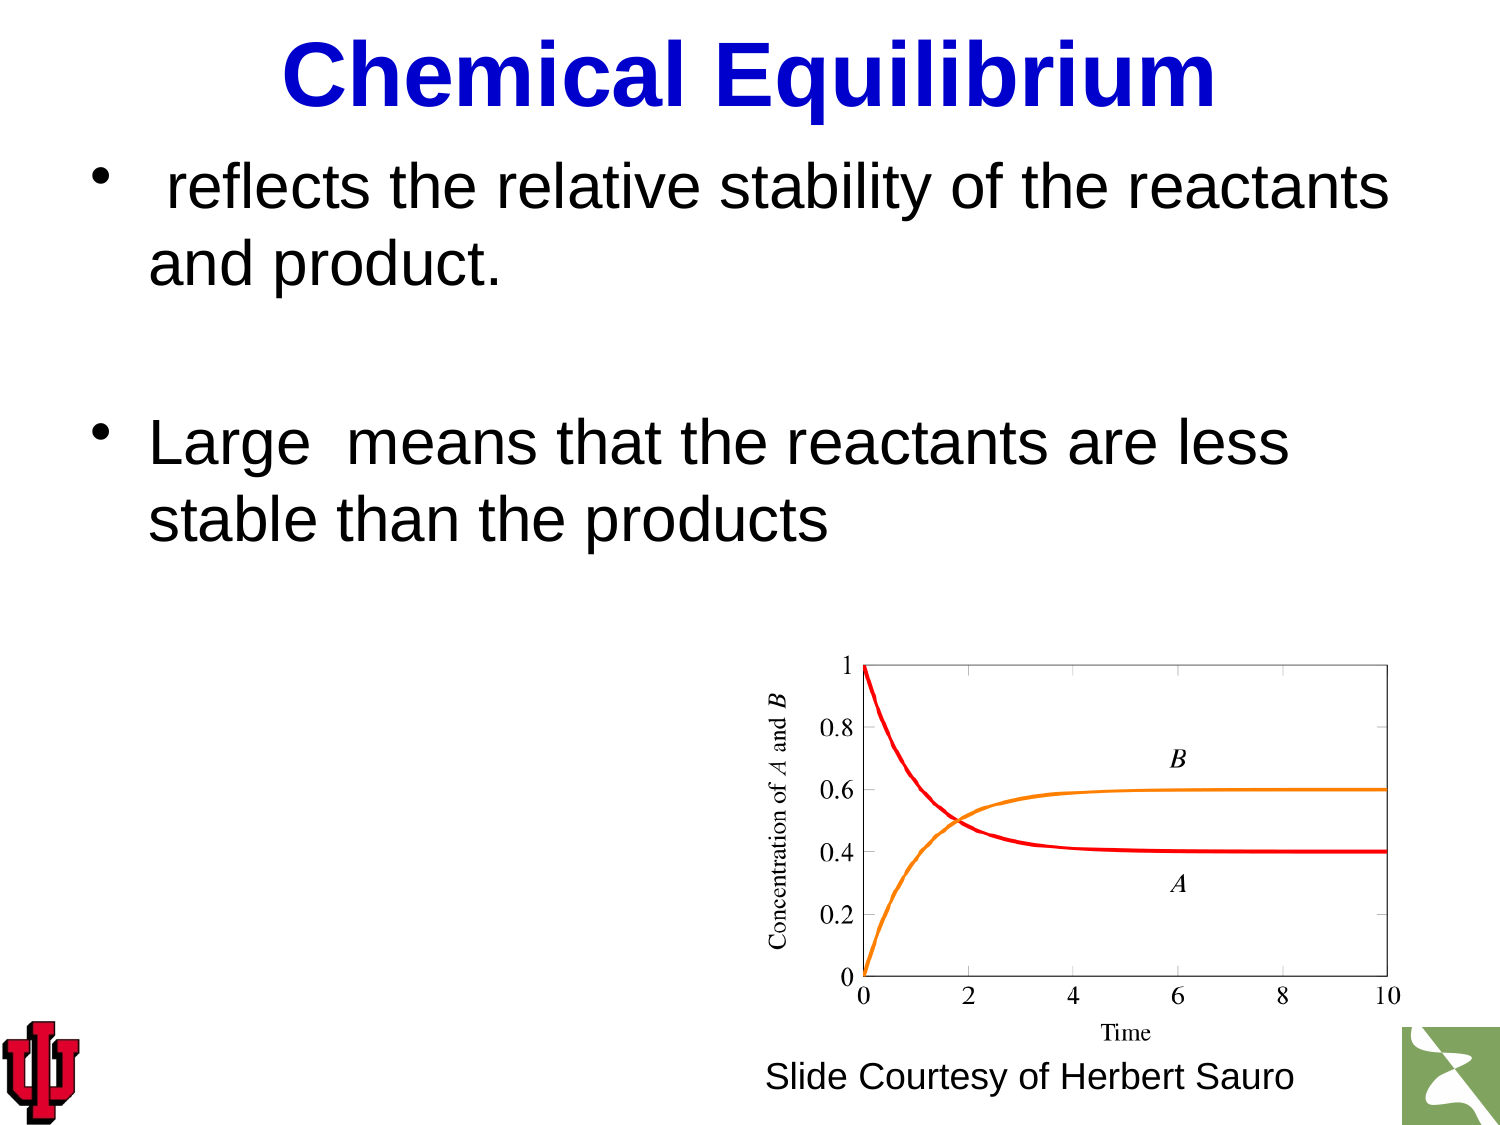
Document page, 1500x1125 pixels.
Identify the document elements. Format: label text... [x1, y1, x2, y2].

text_box Slide Courtesy of Herbert Sauro [749, 1052, 1350, 1105]
picture [749, 638, 1500, 1125]
title Chemical Equilibrium [75, 0, 1425, 164]
picture [0, 1020, 80, 1125]
